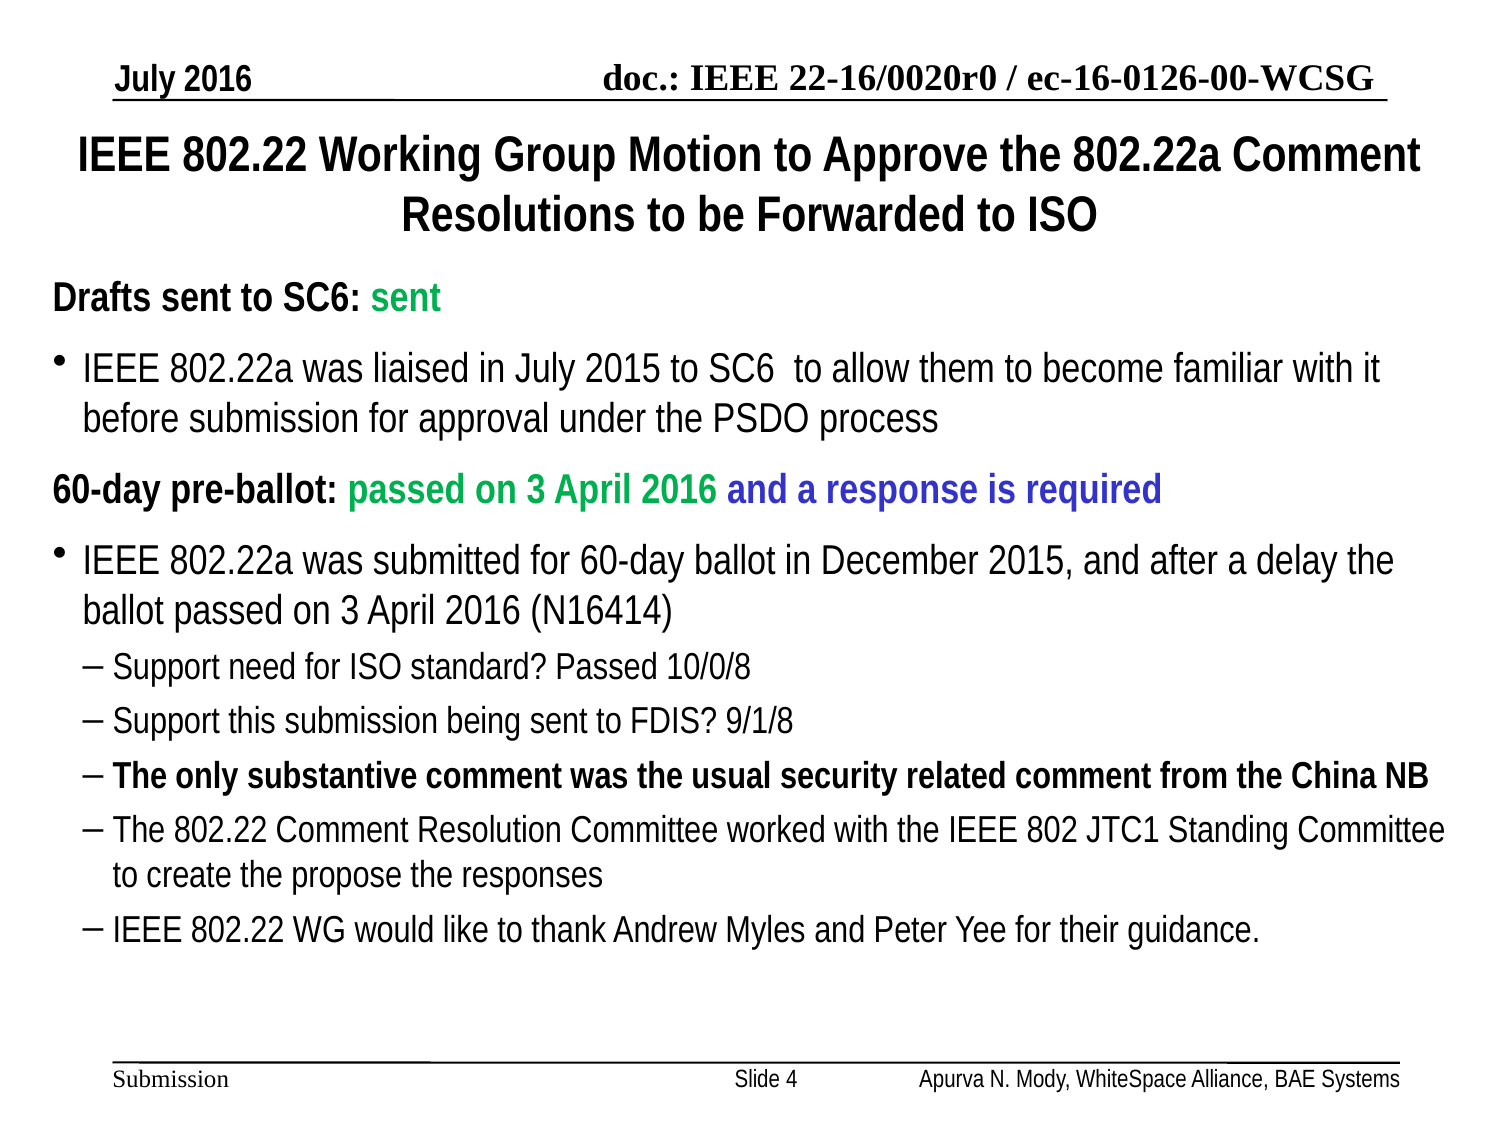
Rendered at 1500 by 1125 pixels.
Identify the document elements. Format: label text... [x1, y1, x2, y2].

slide_number Slide 4 [674, 1061, 858, 1101]
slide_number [114, 54, 540, 100]
footer Apurva N. Mody, WhiteSpace Alliance, BAE Systems [902, 1061, 1402, 1093]
title IEEE 802.22 Working Group Motion to Approve the 802.22a Comment Resolutions to be Forwarded to ISO [49, 112, 1451, 251]
text_box Drafts sent to SC6: sent IEEE 802.22a was liaised in July 2015 to SC6 to allow them to become familiar with it before submission for approval under the PSDO process 60-day pre-ballot: passed on 3 April 2016 and a response is required IEEE 802.22a was submitted for 60-day ballot in December 2015, and after a delay the ballot passed on 3 April 2016 (N16414) Support need for ISO standard? Passed 10/0/8 Support this submission being sent to FDIS? 9/1/8 The only substantive comment was the usual security related comment from the China NB The 802.22 Comment Resolution Committee worked with the IEEE 802 JTC1 Standing Committee to create the propose the responses IEEE 802.22 WG would like to thank Andrew Myles and Peter Yee for their guidance. [37, 262, 1475, 1013]
